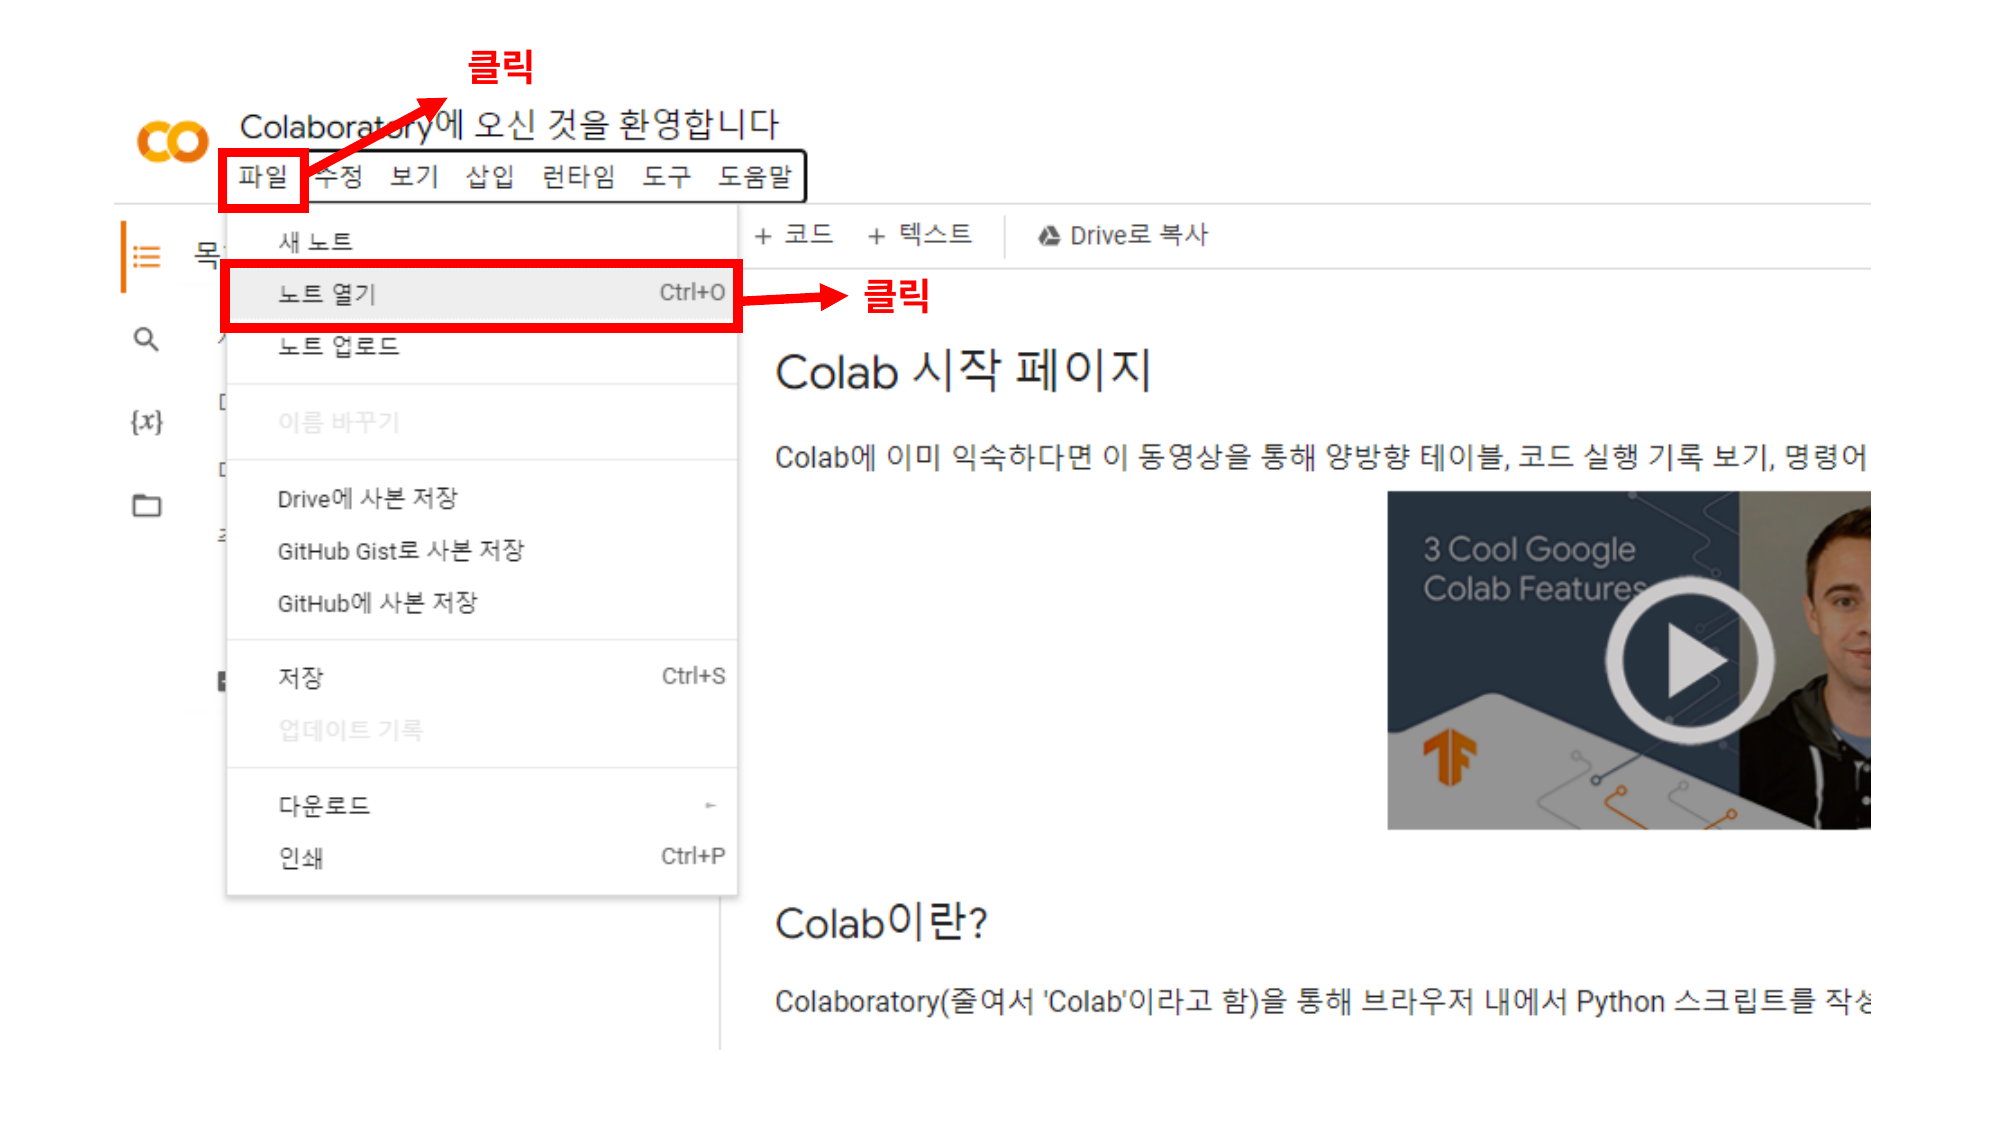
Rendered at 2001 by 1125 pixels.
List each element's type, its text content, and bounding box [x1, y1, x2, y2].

picture [114, 97, 1871, 1050]
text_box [304, 97, 448, 175]
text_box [733, 295, 849, 302]
text_box 클릭 [452, 37, 607, 97]
